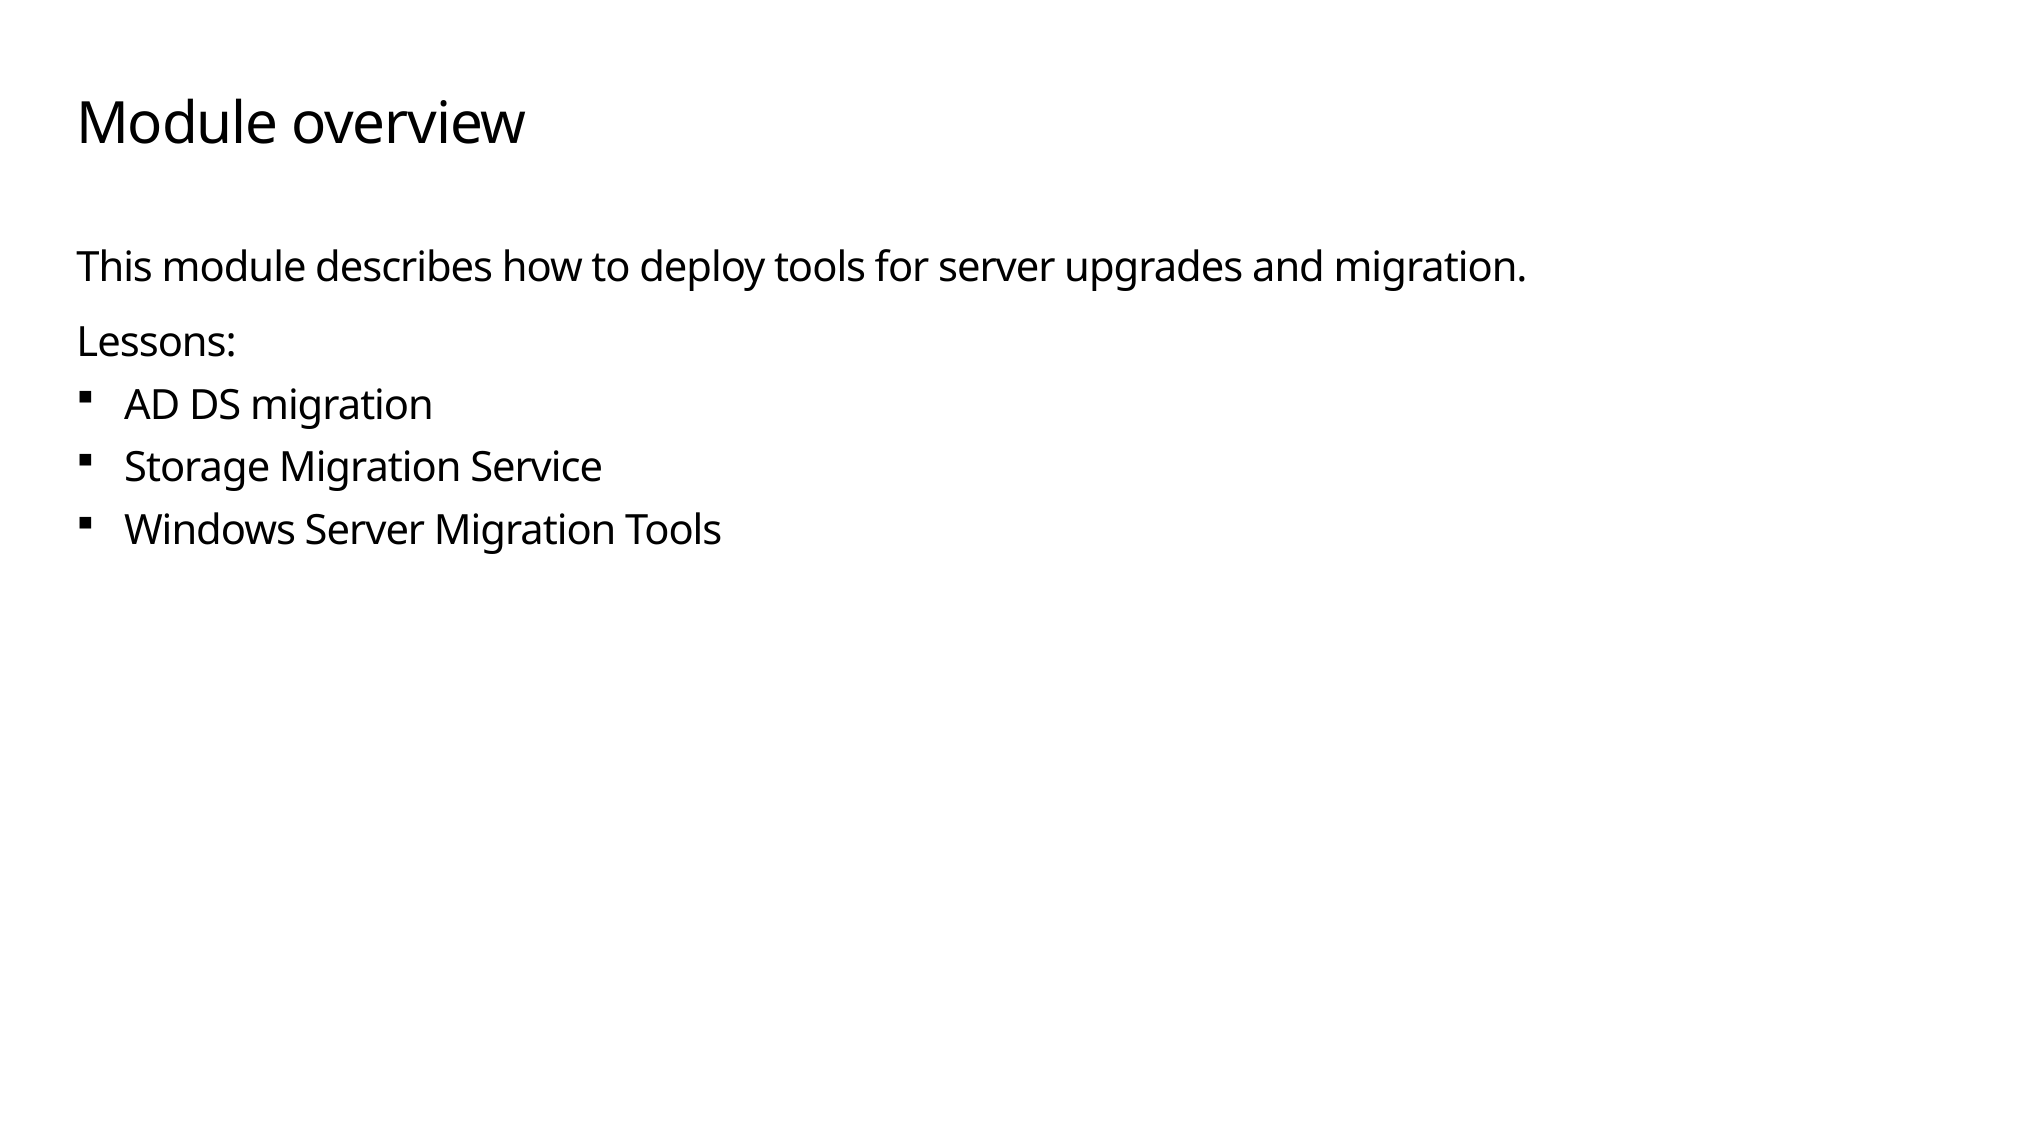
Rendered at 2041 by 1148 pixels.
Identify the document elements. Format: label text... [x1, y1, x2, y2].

list This module describes how to deploy tools for server upgrades and migration. Lessons: AD DS migration Storage Migration Service Windows Server Migration Tools [76, 240, 1968, 1074]
title Module overview [76, 93, 1968, 161]
